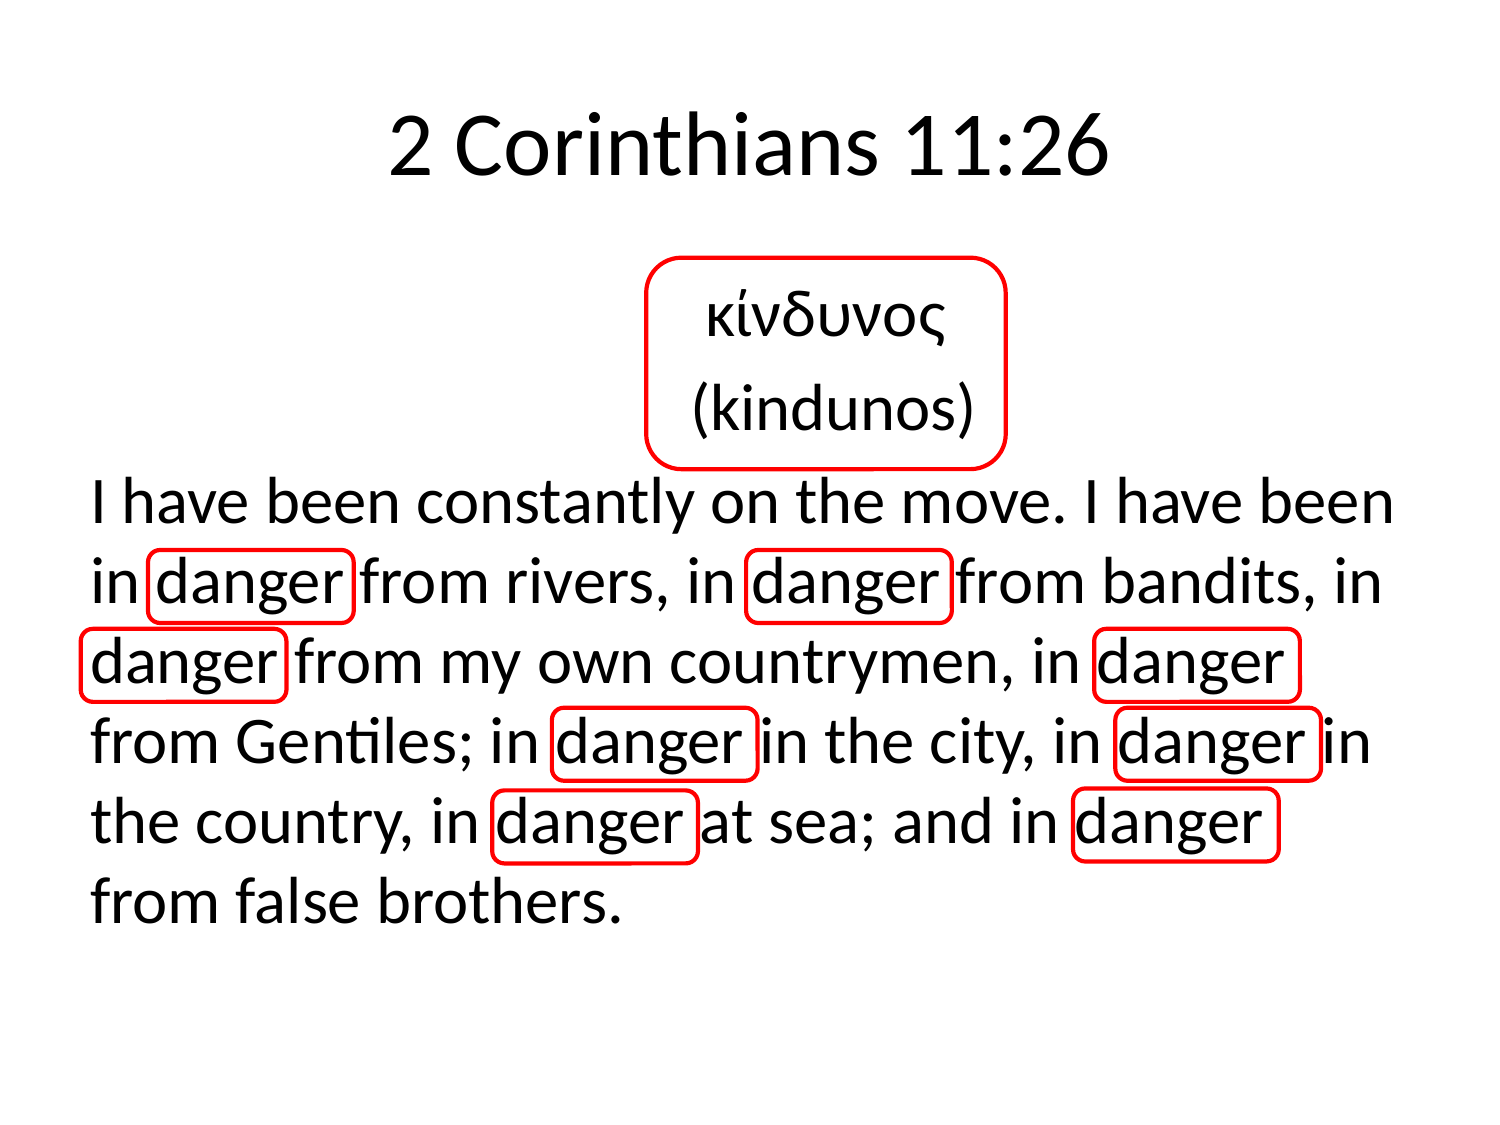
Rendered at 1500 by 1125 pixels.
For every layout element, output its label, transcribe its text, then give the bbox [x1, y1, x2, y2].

text_box [1113, 705, 1324, 783]
text_box [1070, 786, 1281, 864]
list κίνδυνος (kindunos) I have been constantly on the move. I have been in danger from rivers, in danger from bandits, in danger from my own countrymen, in danger from Gentiles; in danger in the city, in danger in the country, in danger at sea; and in danger from false brothers. [75, 262, 1425, 1005]
text_box [1092, 626, 1303, 704]
text_box [145, 547, 356, 626]
text_box [78, 626, 289, 704]
text_box [644, 255, 1008, 472]
title 2 Corinthians 11:26 [75, 45, 1425, 233]
text_box [744, 547, 954, 626]
text_box [549, 705, 760, 783]
text_box [490, 788, 701, 866]
